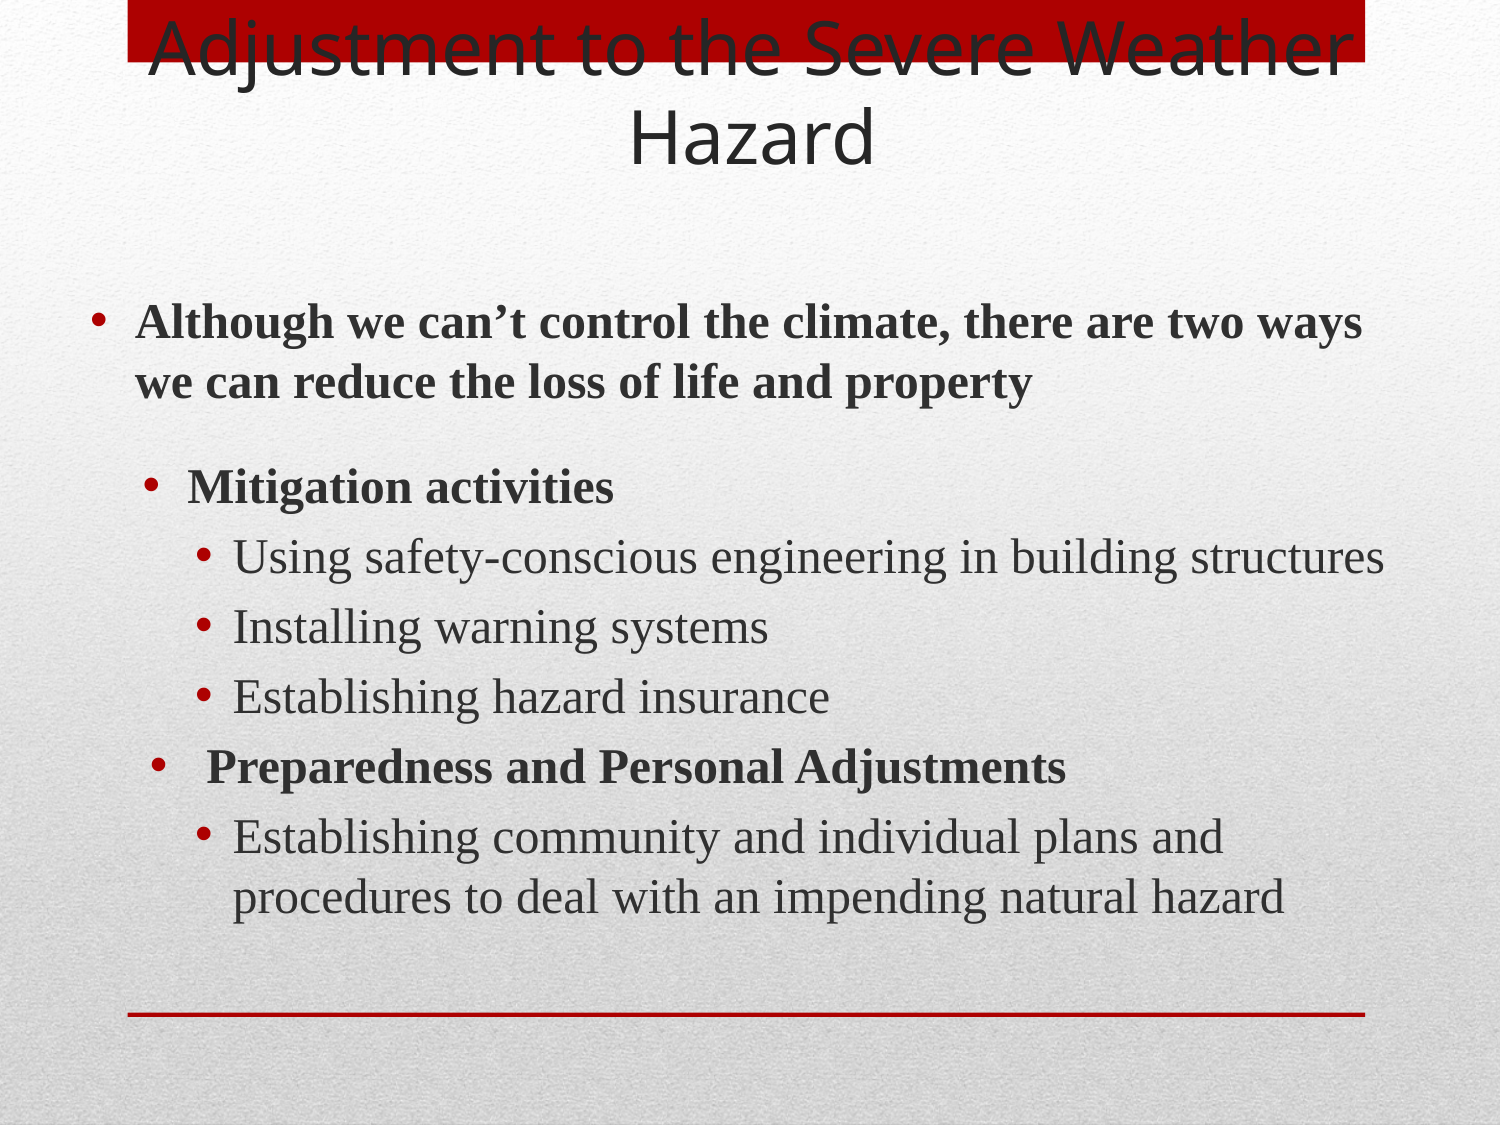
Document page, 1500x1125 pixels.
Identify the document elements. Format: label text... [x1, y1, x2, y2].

list Although we can’t control the climate, there are two ways we can reduce the loss of life and property Mitigation activities Using safety-conscious engineering in building structures Installing warning systems Establishing hazard insurance Preparedness and Personal Adjustments Establishing community and individual plans and procedures to deal with an impending natural hazard [75, 200, 1413, 1013]
title Adjustment to the Severe Weather Hazard [8, 62, 1496, 188]
